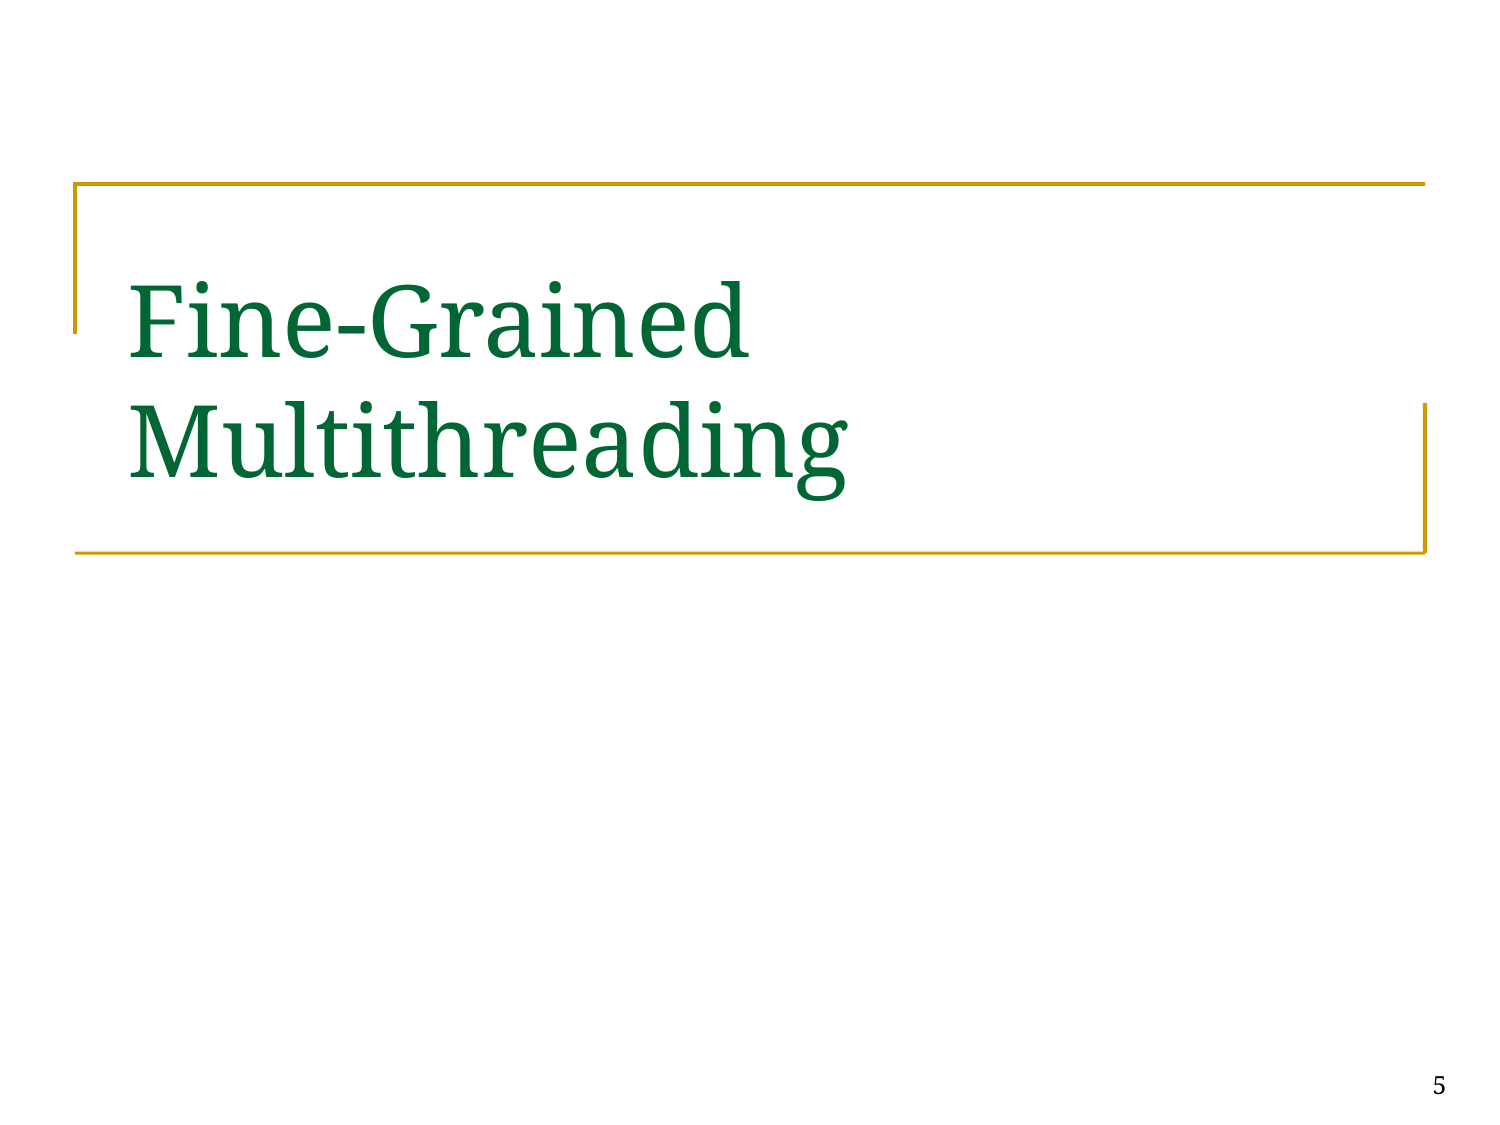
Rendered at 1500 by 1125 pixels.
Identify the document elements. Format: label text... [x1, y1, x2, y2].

slide_number 5 [1111, 1036, 1462, 1112]
title Fine-Grained Multithreading [112, 249, 1438, 538]
